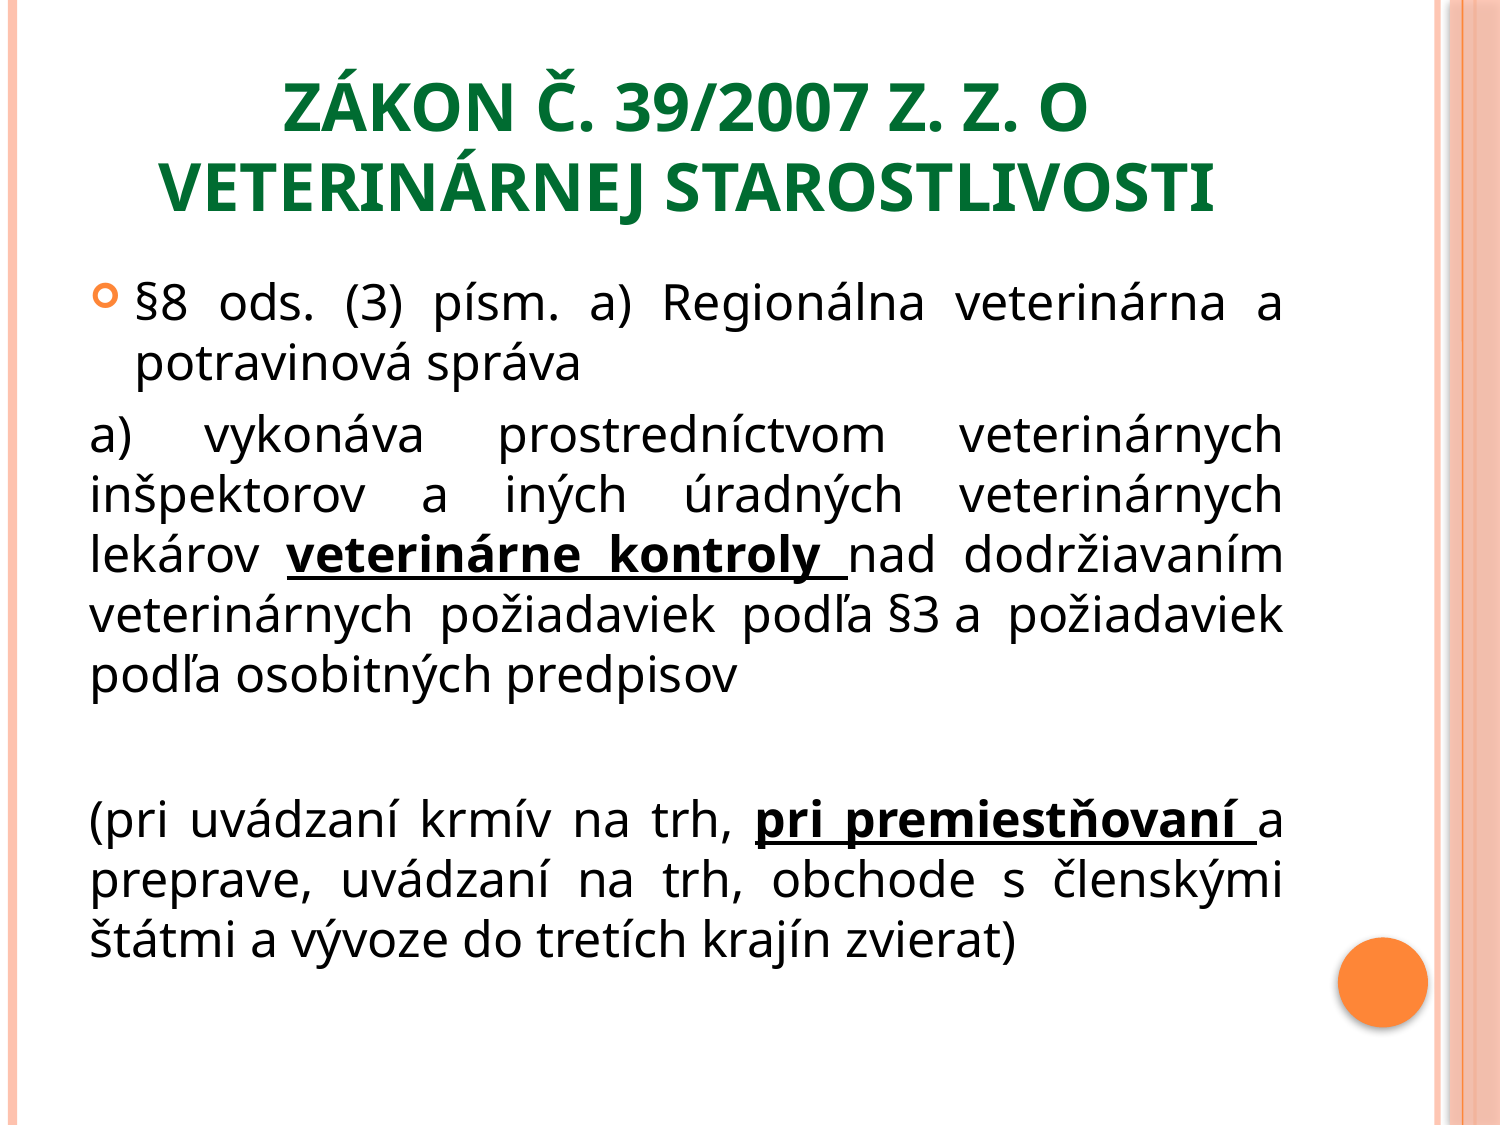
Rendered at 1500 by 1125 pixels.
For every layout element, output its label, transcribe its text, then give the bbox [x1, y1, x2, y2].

list §8 ods. (3) písm. a) Regionálna veterinárna a potravinová správa a) vykonáva prostredníctvom veterinárnych inšpektorov a iných úradných veterinárnych lekárov veterinárne kontroly nad dodržiavaním veterinárnych požiadaviek podľa §3 a požiadaviek podľa osobitných predpisov (pri uvádzaní krmív na trh, pri premiestňovaní a preprave, uvádzaní na trh, obchode s členskými štátmi a vývoze do tretích krajín zvierat) [75, 262, 1300, 1062]
title Zákon č. 39/2007 Z. z. o veterinárnej starostlivosti [75, 45, 1300, 233]
